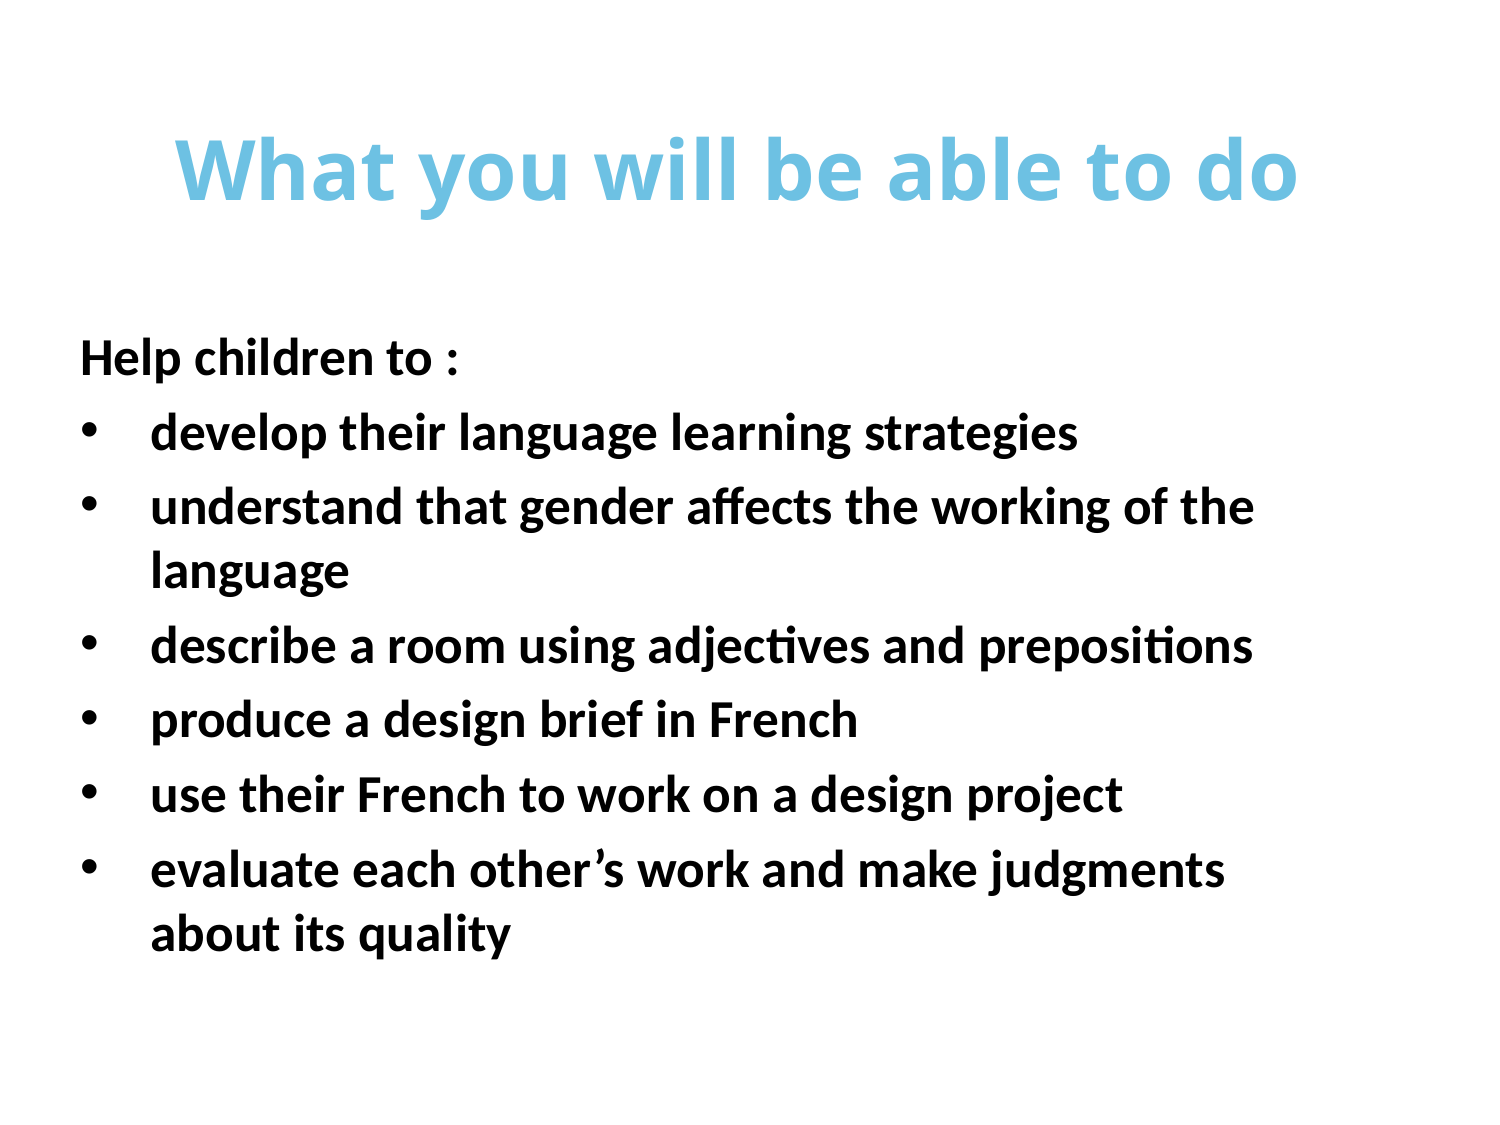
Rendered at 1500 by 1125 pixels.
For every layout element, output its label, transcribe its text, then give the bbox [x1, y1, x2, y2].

subtitle Help children to : develop their language learning strategies understand that gender affects the working of the language describe a room using adjectives and prepositions produce a design brief in French use their French to work on a design project evaluate each other’s work and make judgments about its quality [64, 314, 1275, 1000]
title What you will be able to do [100, 101, 1376, 232]
